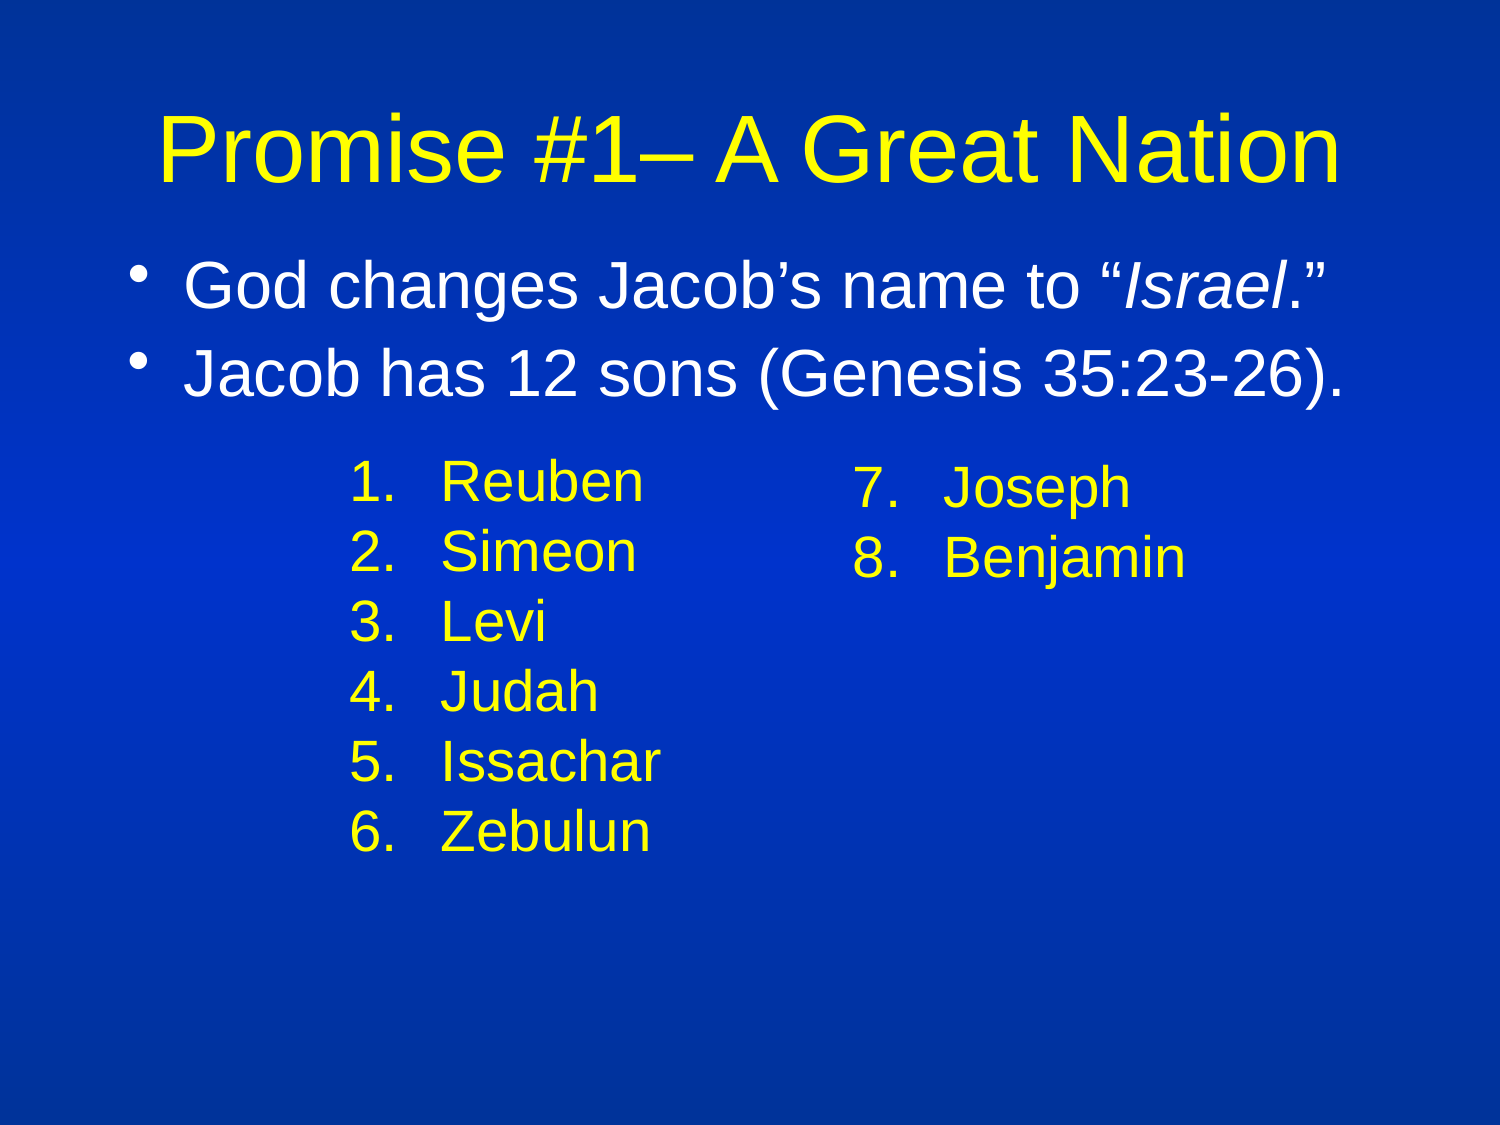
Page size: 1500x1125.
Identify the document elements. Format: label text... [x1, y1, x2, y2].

text_box Joseph Benjamin [837, 441, 1203, 597]
text_box Reuben Simeon Levi Judah Issachar Zebulun [334, 435, 677, 871]
title Promise #1– A Great Nation [37, 50, 1463, 238]
list God changes Jacob’s name to “Israel.” [112, 249, 1388, 337]
text_box Jacob has 12 sons (Genesis 35:23-26). [112, 337, 1388, 438]
